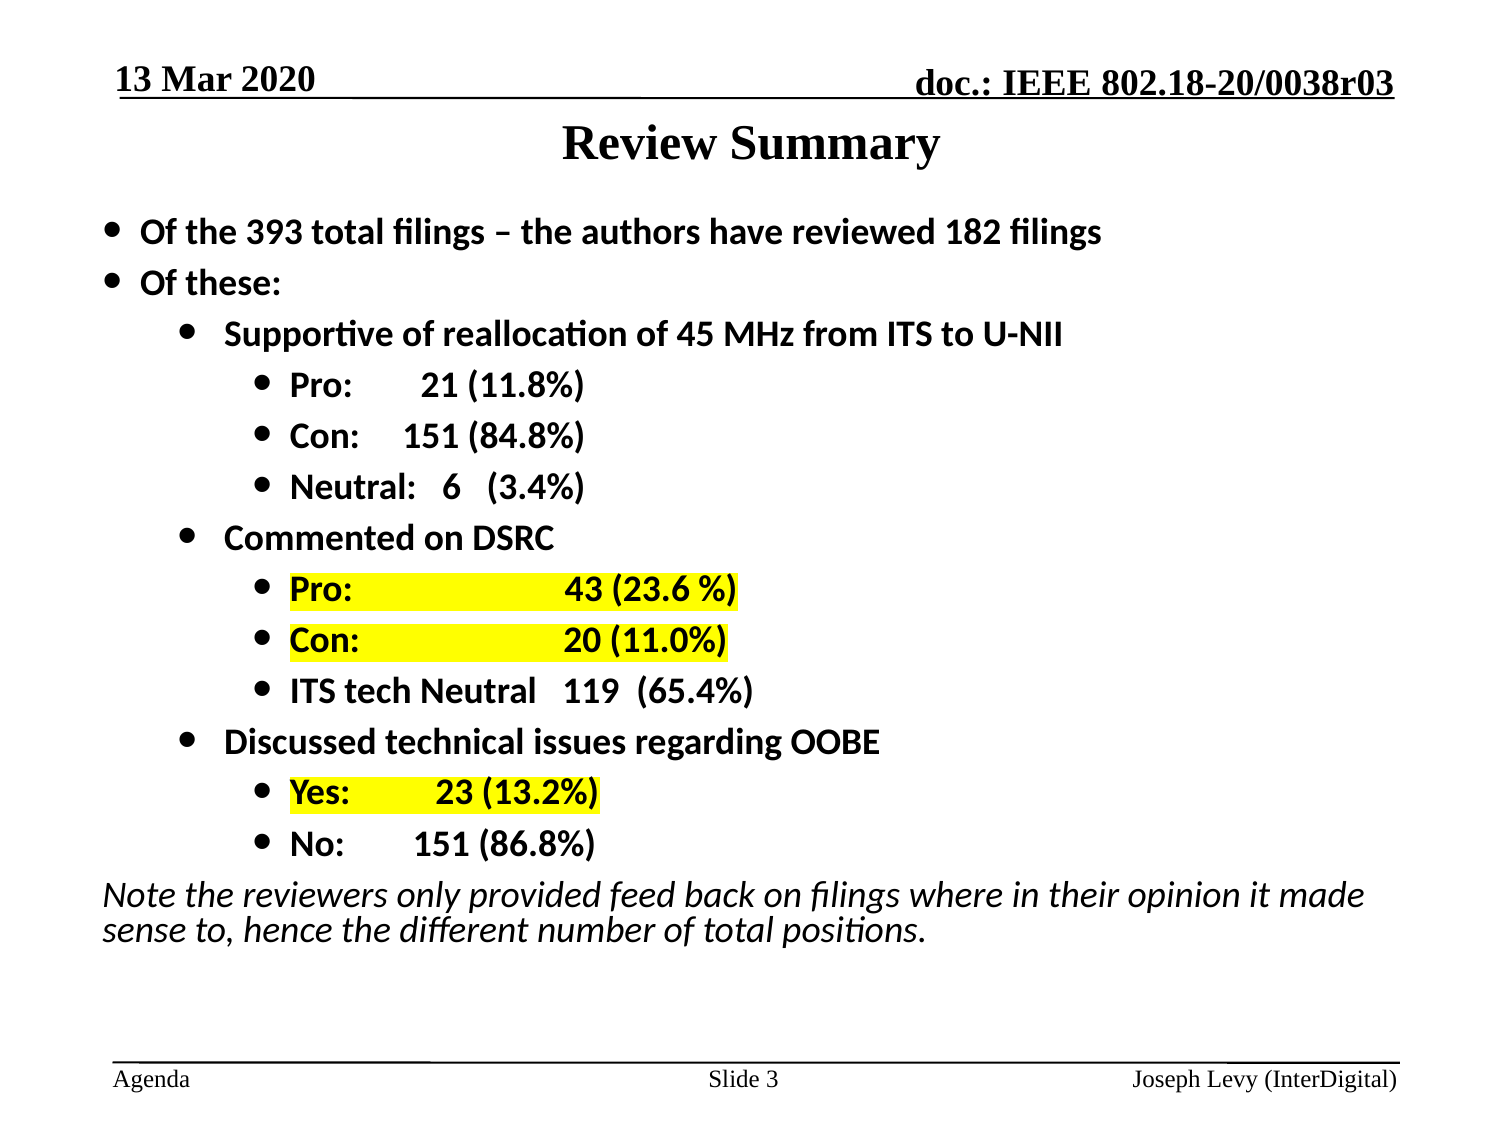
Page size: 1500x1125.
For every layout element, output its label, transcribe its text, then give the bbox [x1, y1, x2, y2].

text_box Of the 393 total filings – the authors have reviewed 182 filings Of these: Supportive of reallocation of 45 MHz from ITS to U-NII Pro: 21 (11.8%) Con: 151 (84.8%) Neutral: 6 (3.4%) Commented on DSRC Pro: 43 (23.6 %) Con: 20 (11.0%) ITS tech Neutral 119 (65.4%) Discussed technical issues regarding OOBE Yes: 23 (13.2%) No: 151 (86.8%) Note the reviewers only provided feed back on filings where in their opinion it made sense to, hence the different number of total positions. [87, 172, 1438, 1011]
title Review Summary [105, 163, 1398, 172]
text_box [87, 37, 1438, 163]
footer Joseph Levy (InterDigital) [874, 1061, 1398, 1093]
slide_number Slide 3 [687, 1061, 800, 1123]
